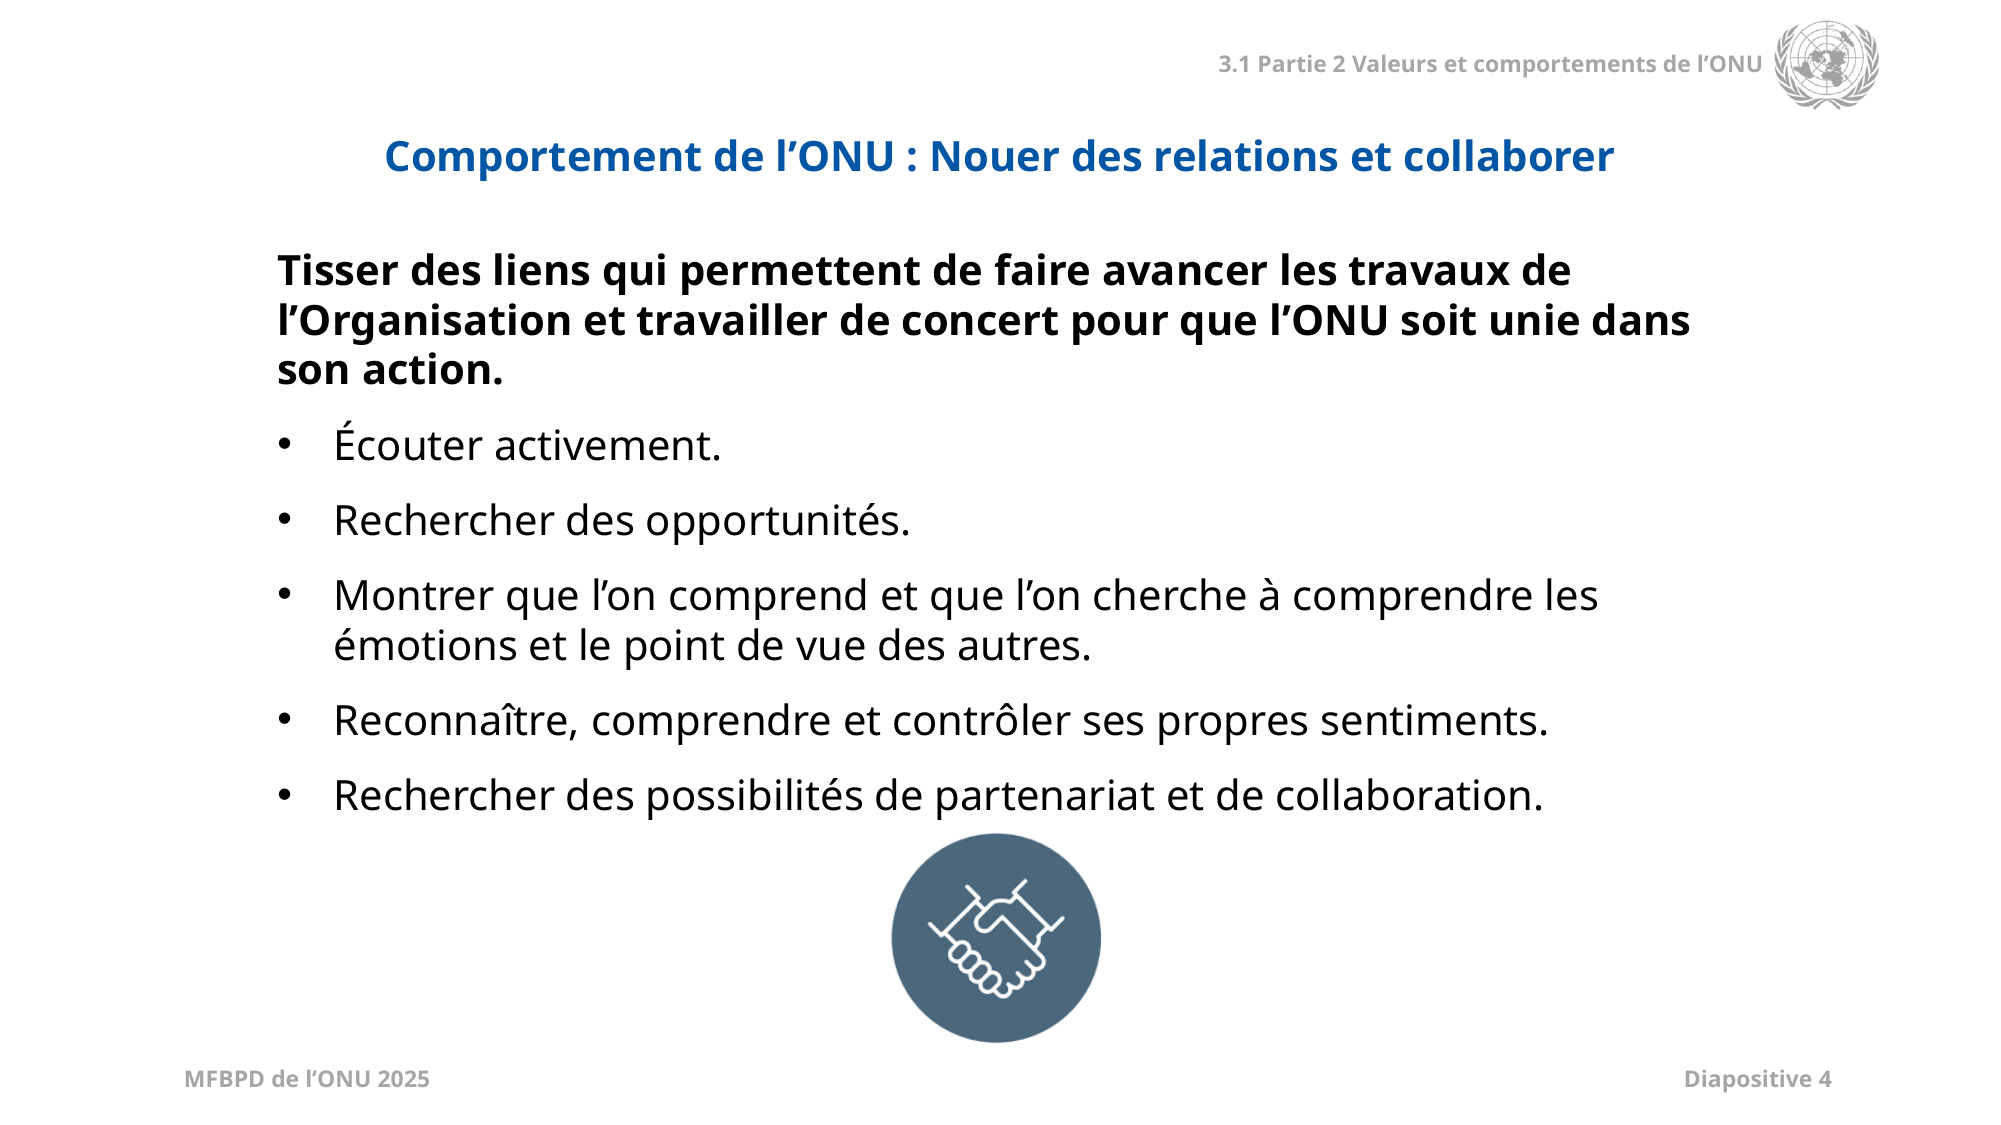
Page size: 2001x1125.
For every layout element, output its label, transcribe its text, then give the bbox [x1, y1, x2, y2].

text_box Comportement de l’ONU : Nouer des relations et collaborer [262, 122, 1739, 188]
picture [887, 824, 1113, 1053]
text_box Tisser des liens qui permettent de faire avancer les travaux de l’Organisation et travailler de concert pour que l’ONU soit unie dans son action. Écouter activement. Rechercher des opportunités. Montrer que l’on comprend et que l’on cherche à comprendre les émotions et le point de vue des autres. Reconnaître, comprendre et contrôler ses propres sentiments. Rechercher des possibilités de partenariat et de collaboration. [262, 235, 1739, 902]
